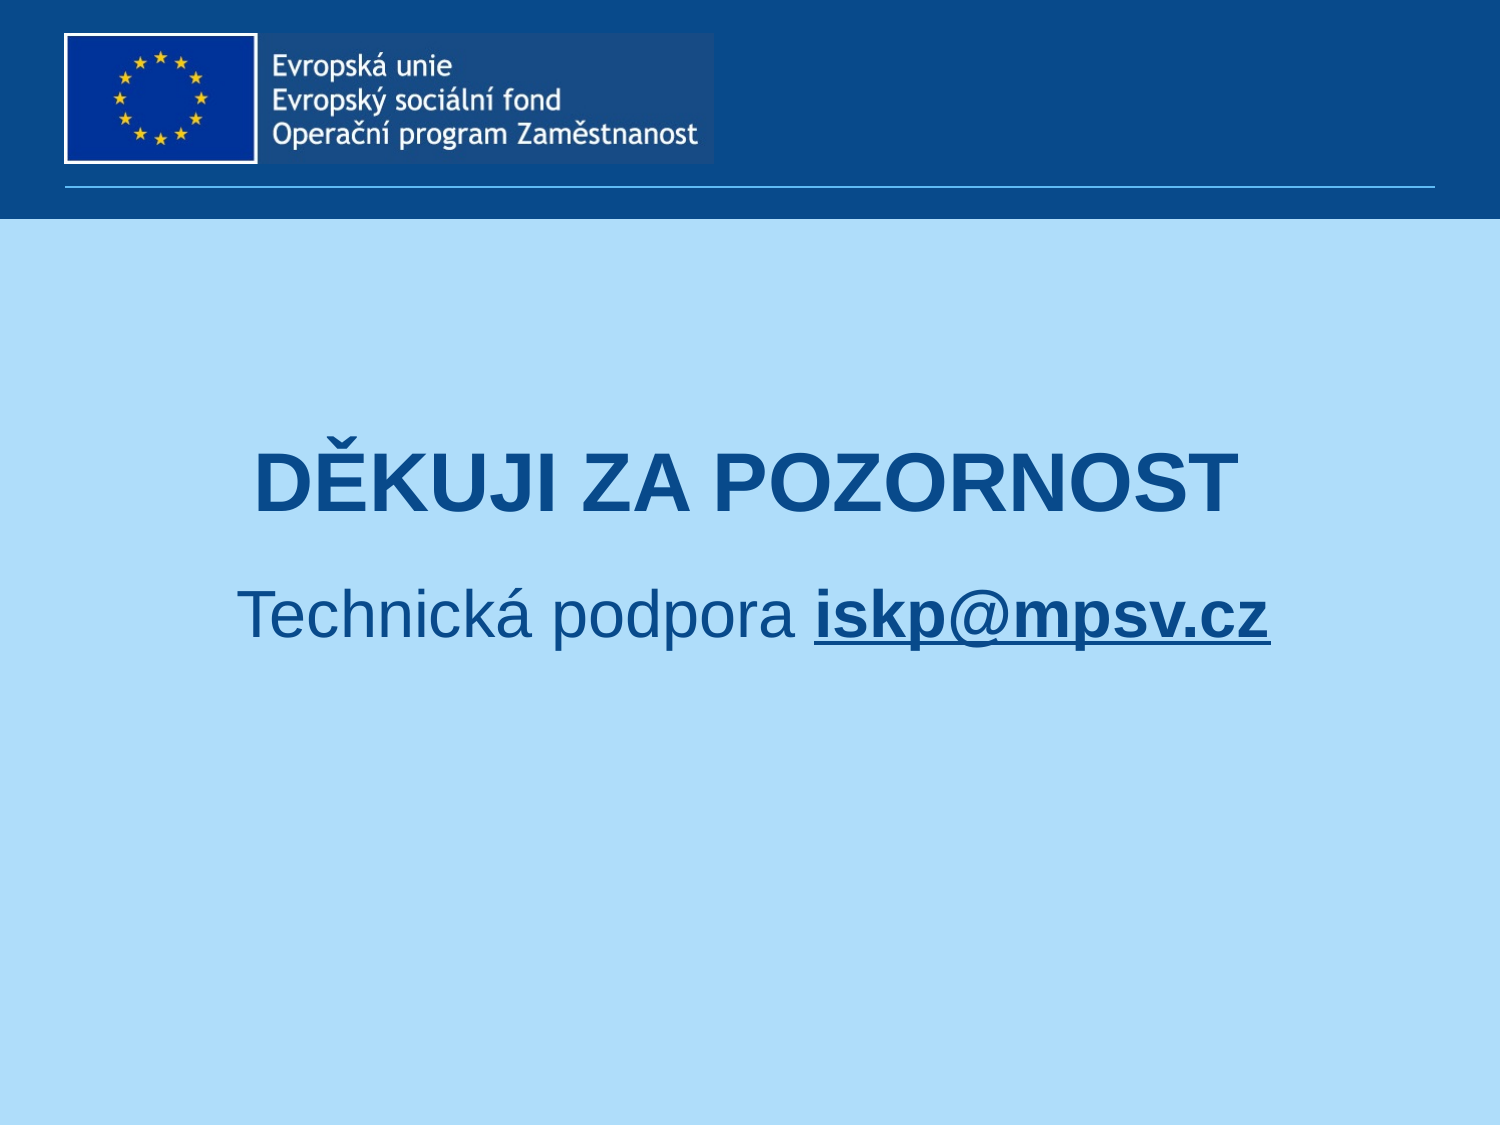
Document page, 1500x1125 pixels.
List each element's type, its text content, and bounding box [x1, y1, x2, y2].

title Děkuji za pozornost [248, 428, 1441, 629]
list Technická podpora iskp@mpsv.cz [230, 621, 1429, 760]
picture [64, 33, 714, 164]
